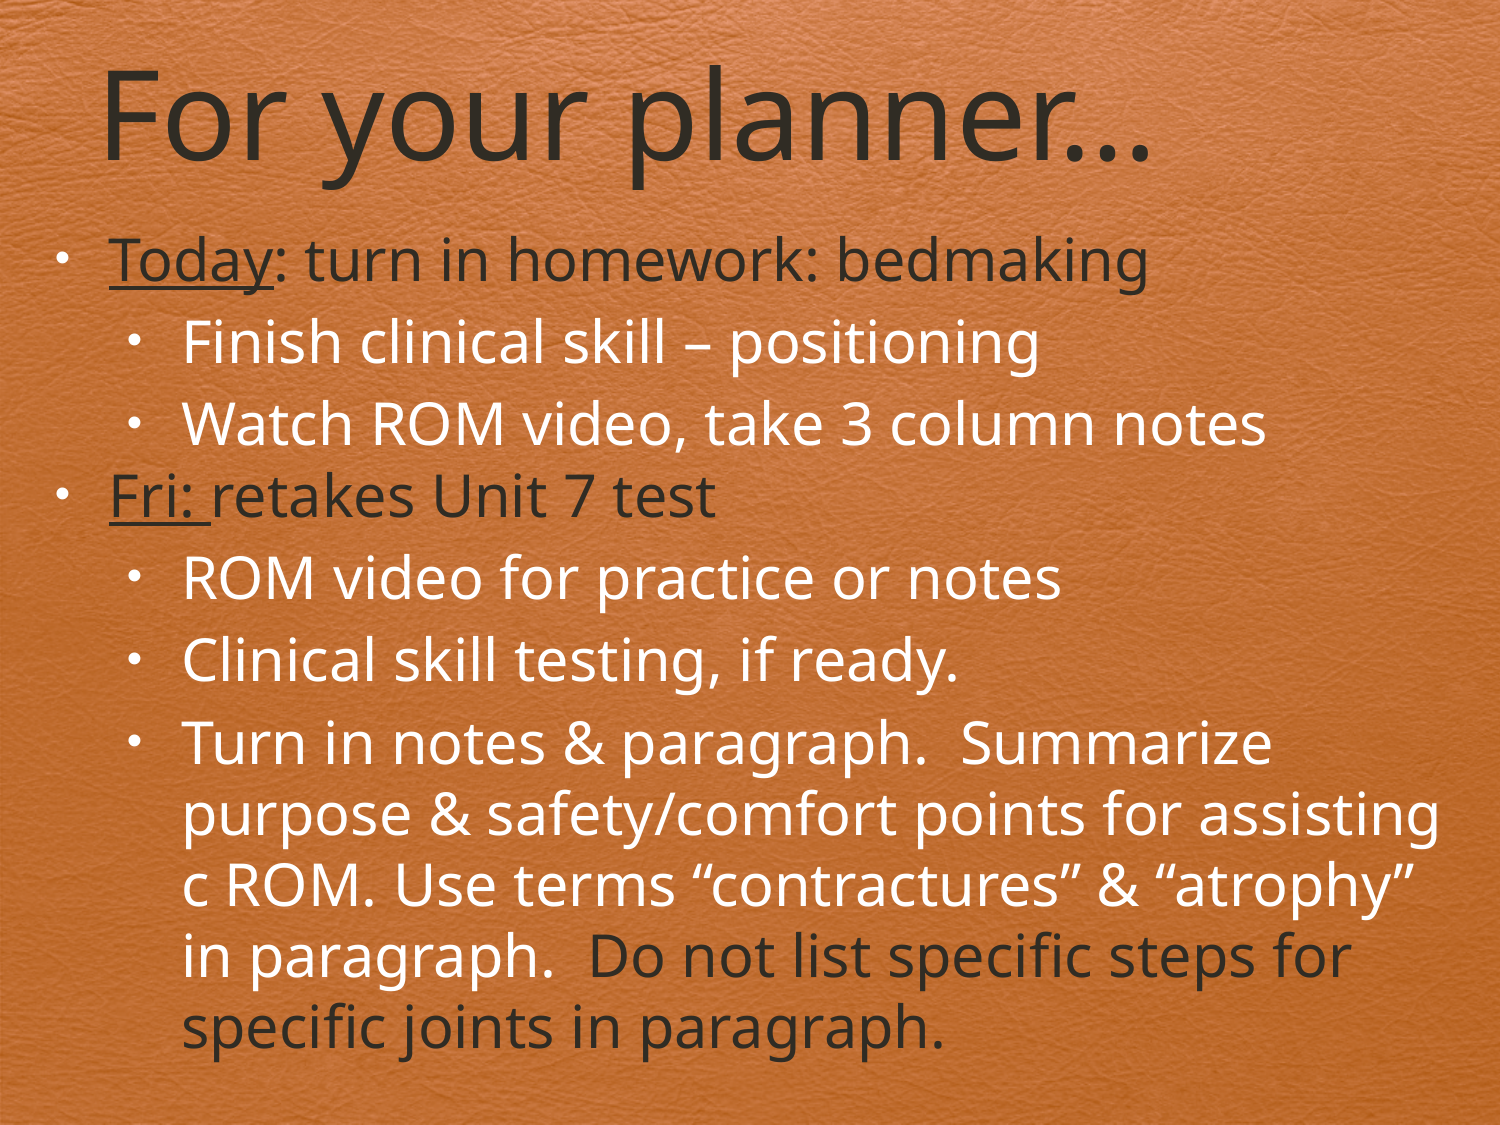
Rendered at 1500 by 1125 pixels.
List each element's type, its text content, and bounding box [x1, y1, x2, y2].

subtitle Today: turn in homework: bedmaking Finish clinical skill – positioning Watch ROM video, take 3 column notes Fri: retakes Unit 7 test ROM video for practice or notes Clinical skill testing, if ready. Turn in notes & paragraph. Summarize purpose & safety/comfort points for assisting c ROM. Use terms “contractures” & “atrophy” in paragraph. Do not list specific steps for specific joints in paragraph. [39, 214, 1465, 1076]
title For your planner… [81, 0, 1419, 193]
